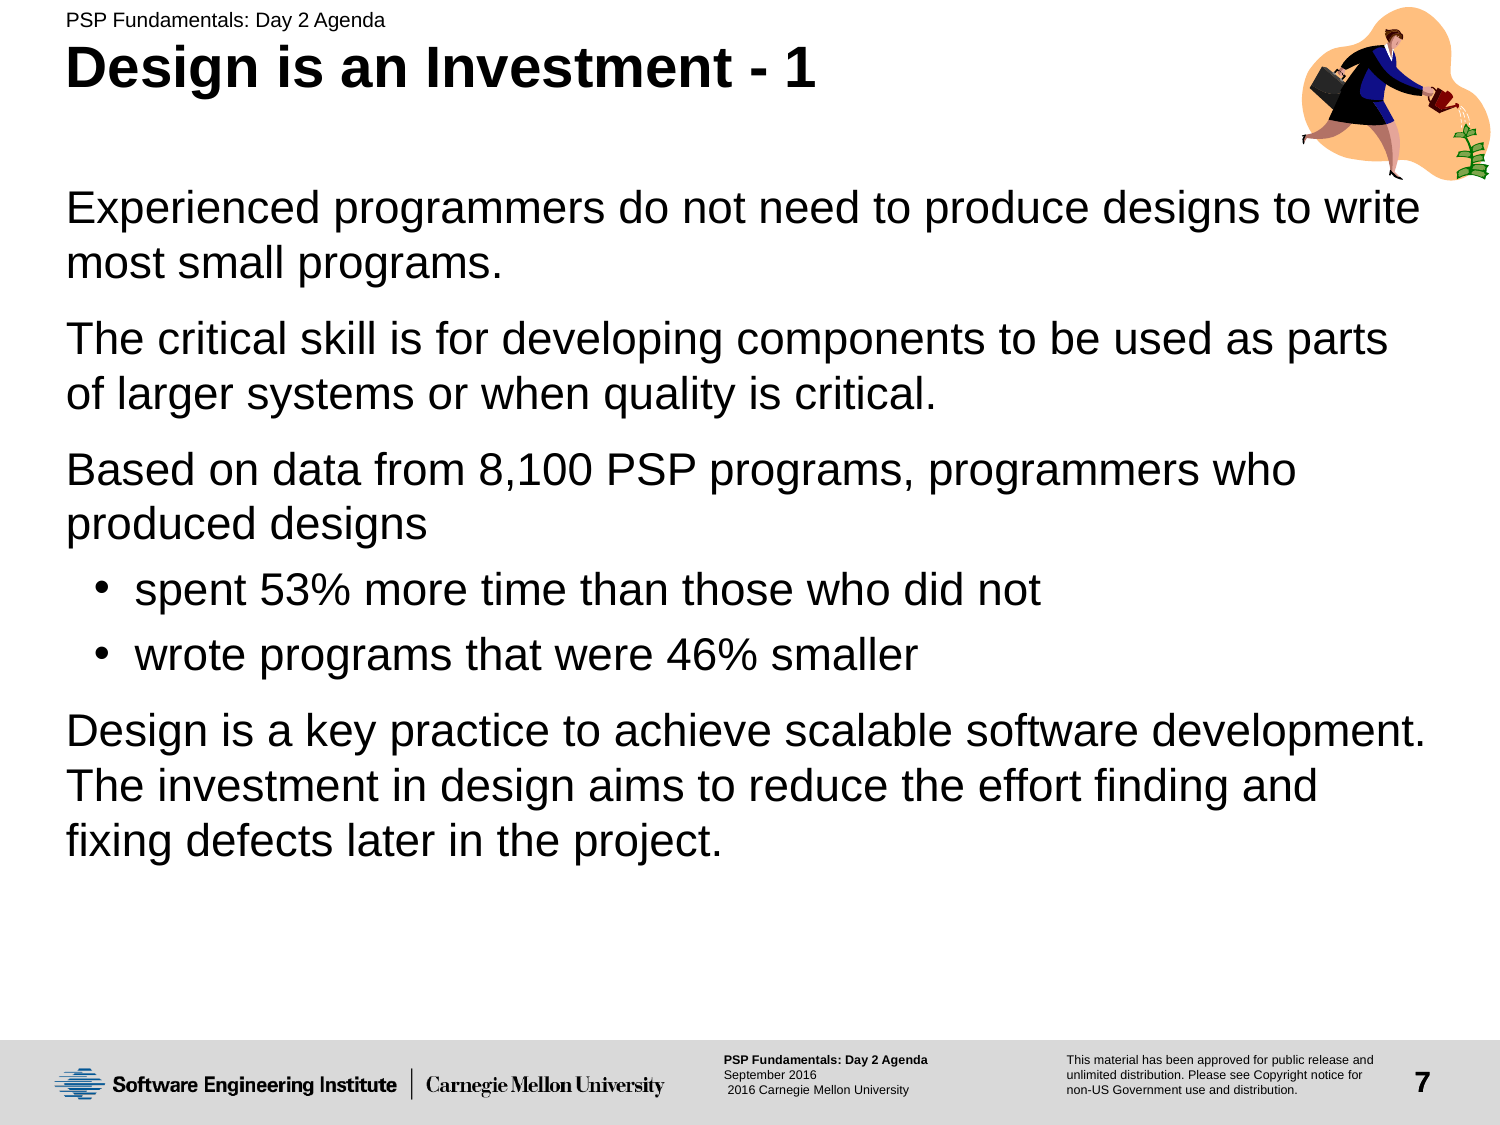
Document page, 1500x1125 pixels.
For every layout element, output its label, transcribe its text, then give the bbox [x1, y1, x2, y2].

picture [1301, 6, 1491, 181]
list Experienced programmers do not need to produce designs to write most small programs. The critical skill is for developing components to be used as parts of larger systems or when quality is critical. Based on data from 8,100 PSP programs, programmers who produced designs spent 53% more time than those who did not wrote programs that were 46% smaller Design is a key practice to achieve scalable software development. The investment in design aims to reduce the effort finding and fixing defects later in the project. [65, 177, 1431, 1000]
title Design is an Investment - 1 [65, 37, 1301, 148]
picture [46, 1061, 673, 1104]
